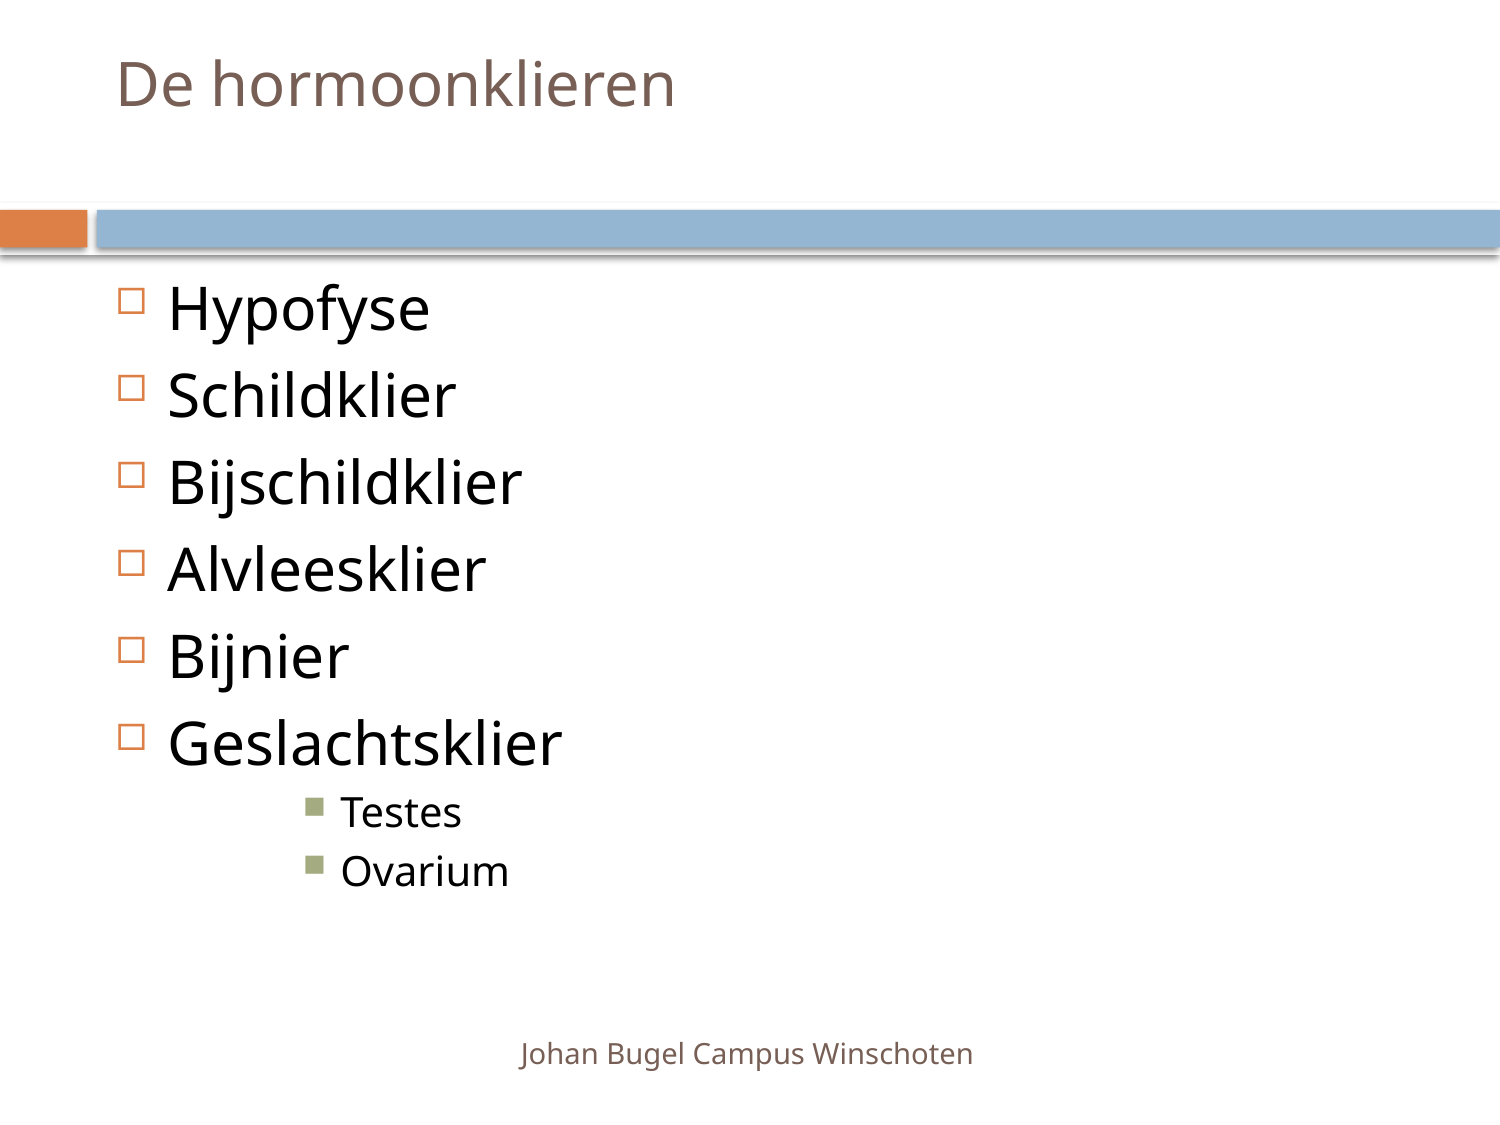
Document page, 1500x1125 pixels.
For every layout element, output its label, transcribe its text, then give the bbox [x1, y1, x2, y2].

footer Johan Bugel Campus Winschoten [99, 1025, 990, 1085]
title De hormoonklieren [100, 37, 1439, 201]
list Hypofyse Schildklier Bijschildklier Alvleesklier Bijnier Geslachtsklier Testes Ovarium [100, 262, 1439, 1001]
